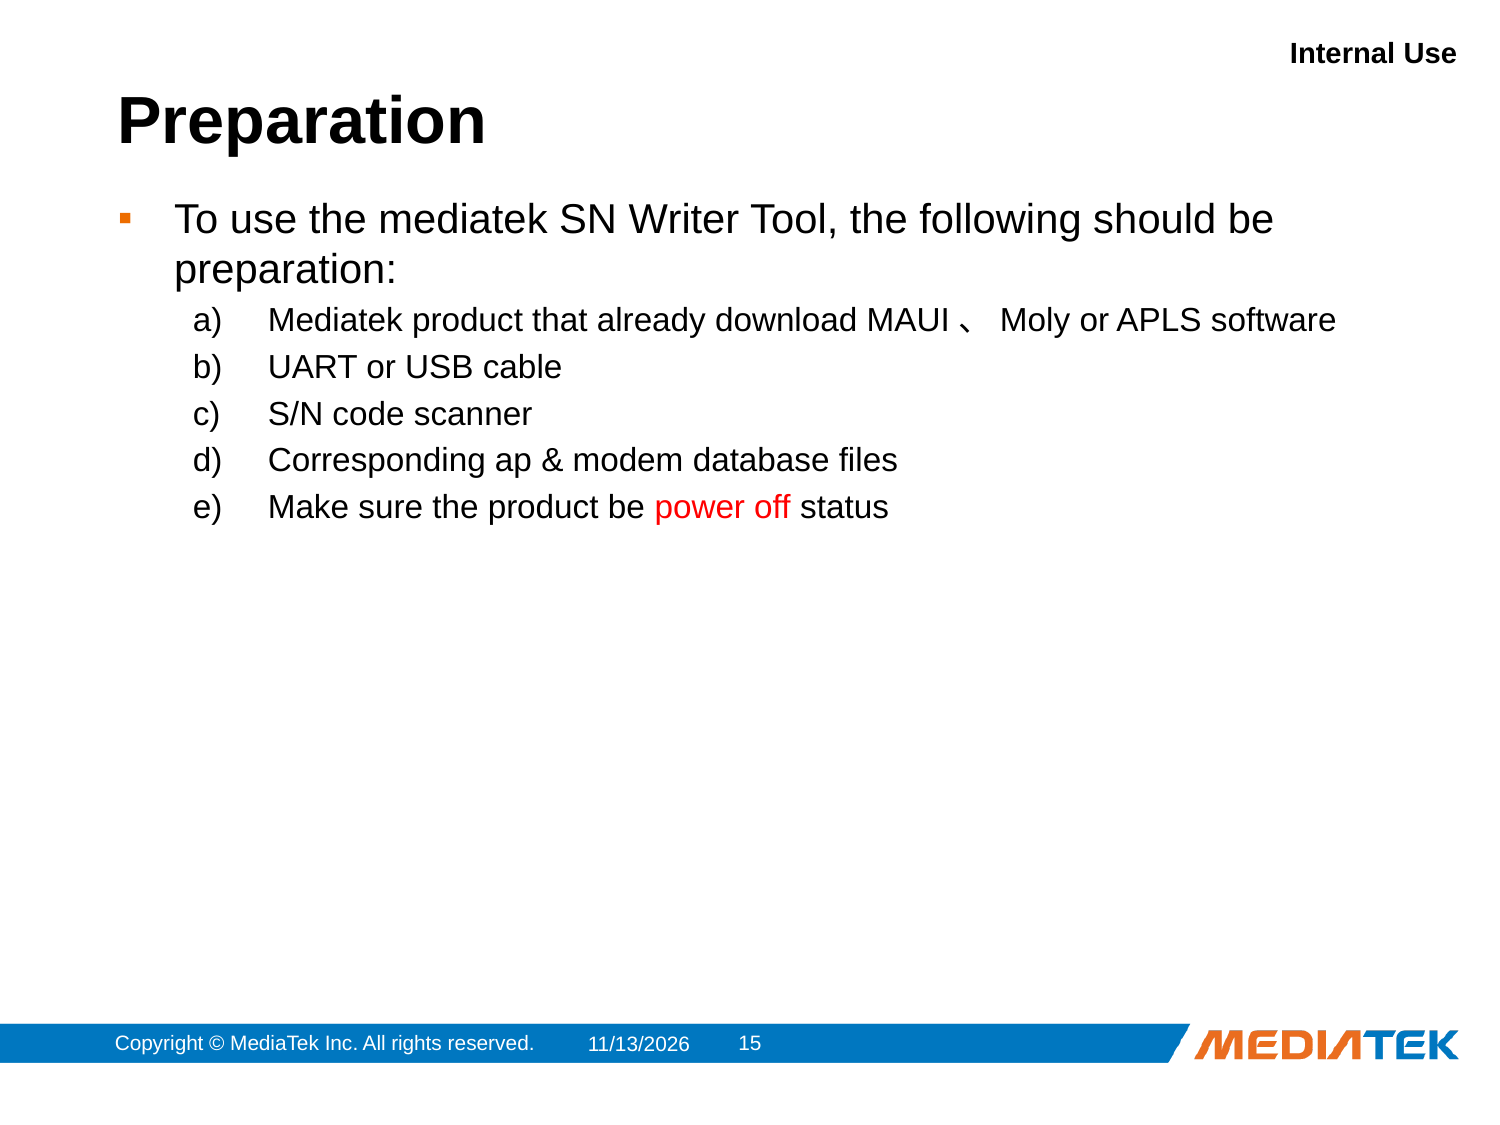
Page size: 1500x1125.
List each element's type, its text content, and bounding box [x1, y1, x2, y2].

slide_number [573, 1022, 711, 1090]
picture [0, 1023, 99, 1063]
picture [789, 1023, 1459, 1063]
title Preparation [101, 62, 1425, 172]
footer Copyright © MediaTek Inc. All rights reserved. [99, 1022, 573, 1090]
list To use the mediatek SN Writer Tool, the following should be preparation: Mediatek product that already download MAUI、Moly or APLS software UART or USB cable S/N code scanner Corresponding ap & modem database files Make sure the product be power off status [102, 184, 1425, 998]
slide_number 14 [711, 1022, 789, 1090]
